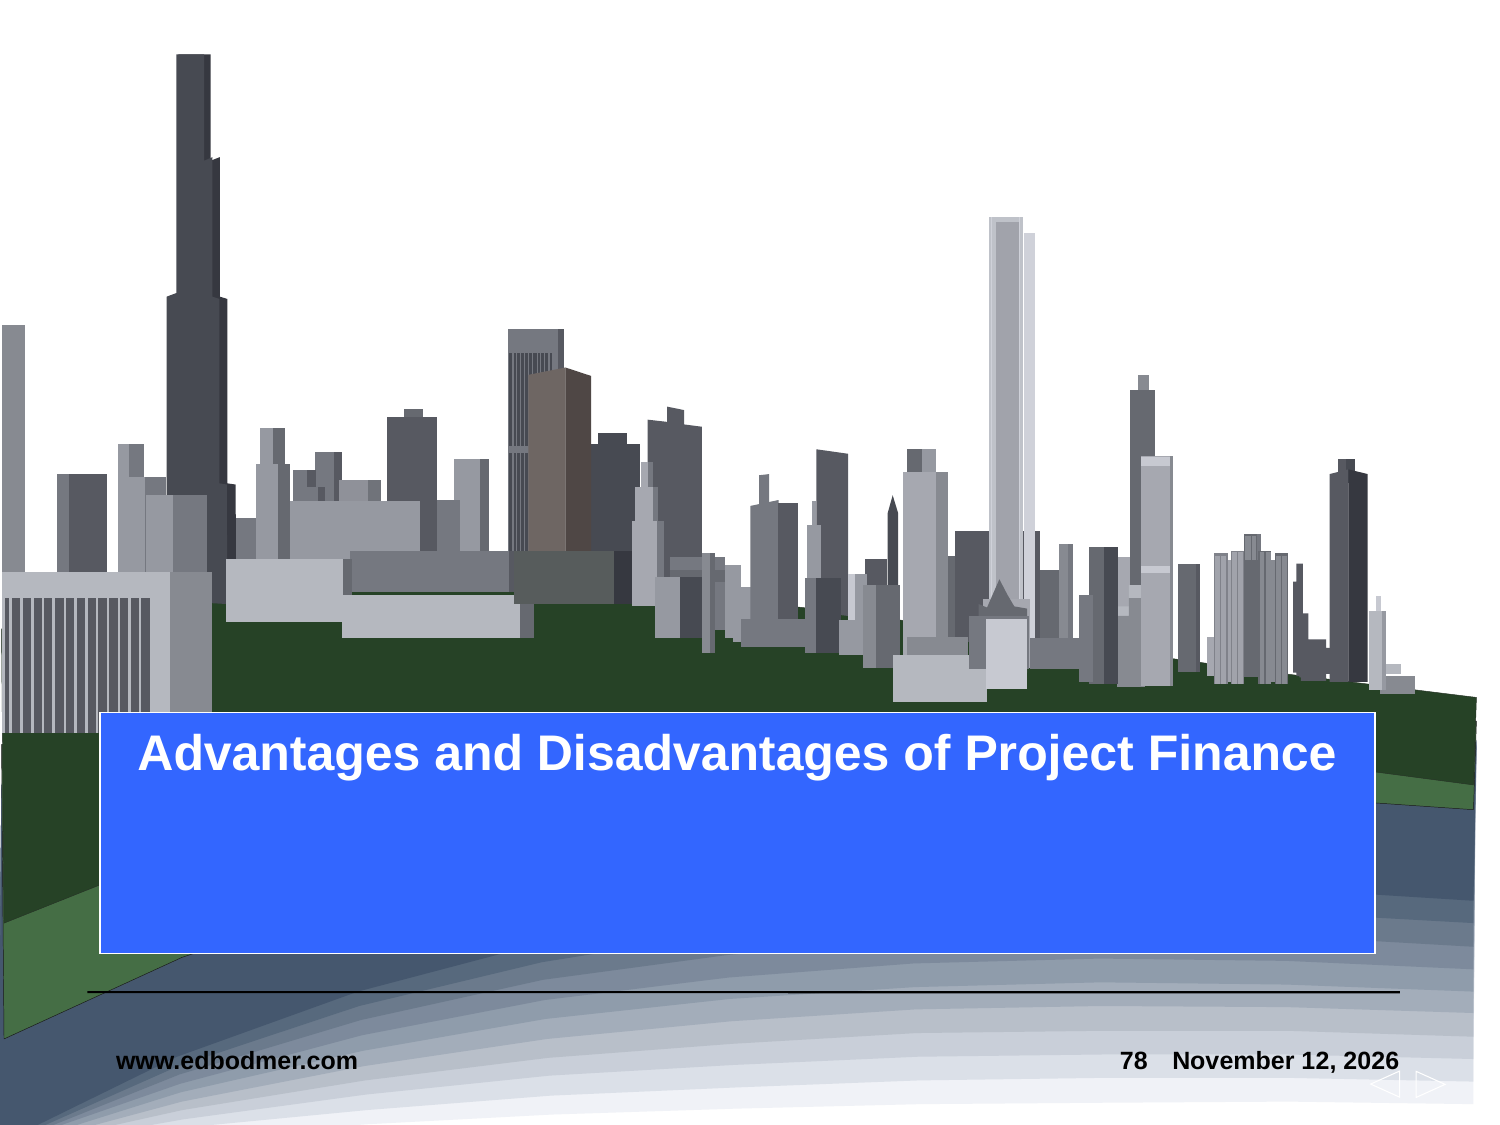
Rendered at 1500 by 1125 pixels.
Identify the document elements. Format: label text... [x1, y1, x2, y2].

title Advantages and Disadvantages of Project Finance [99, 712, 1376, 954]
